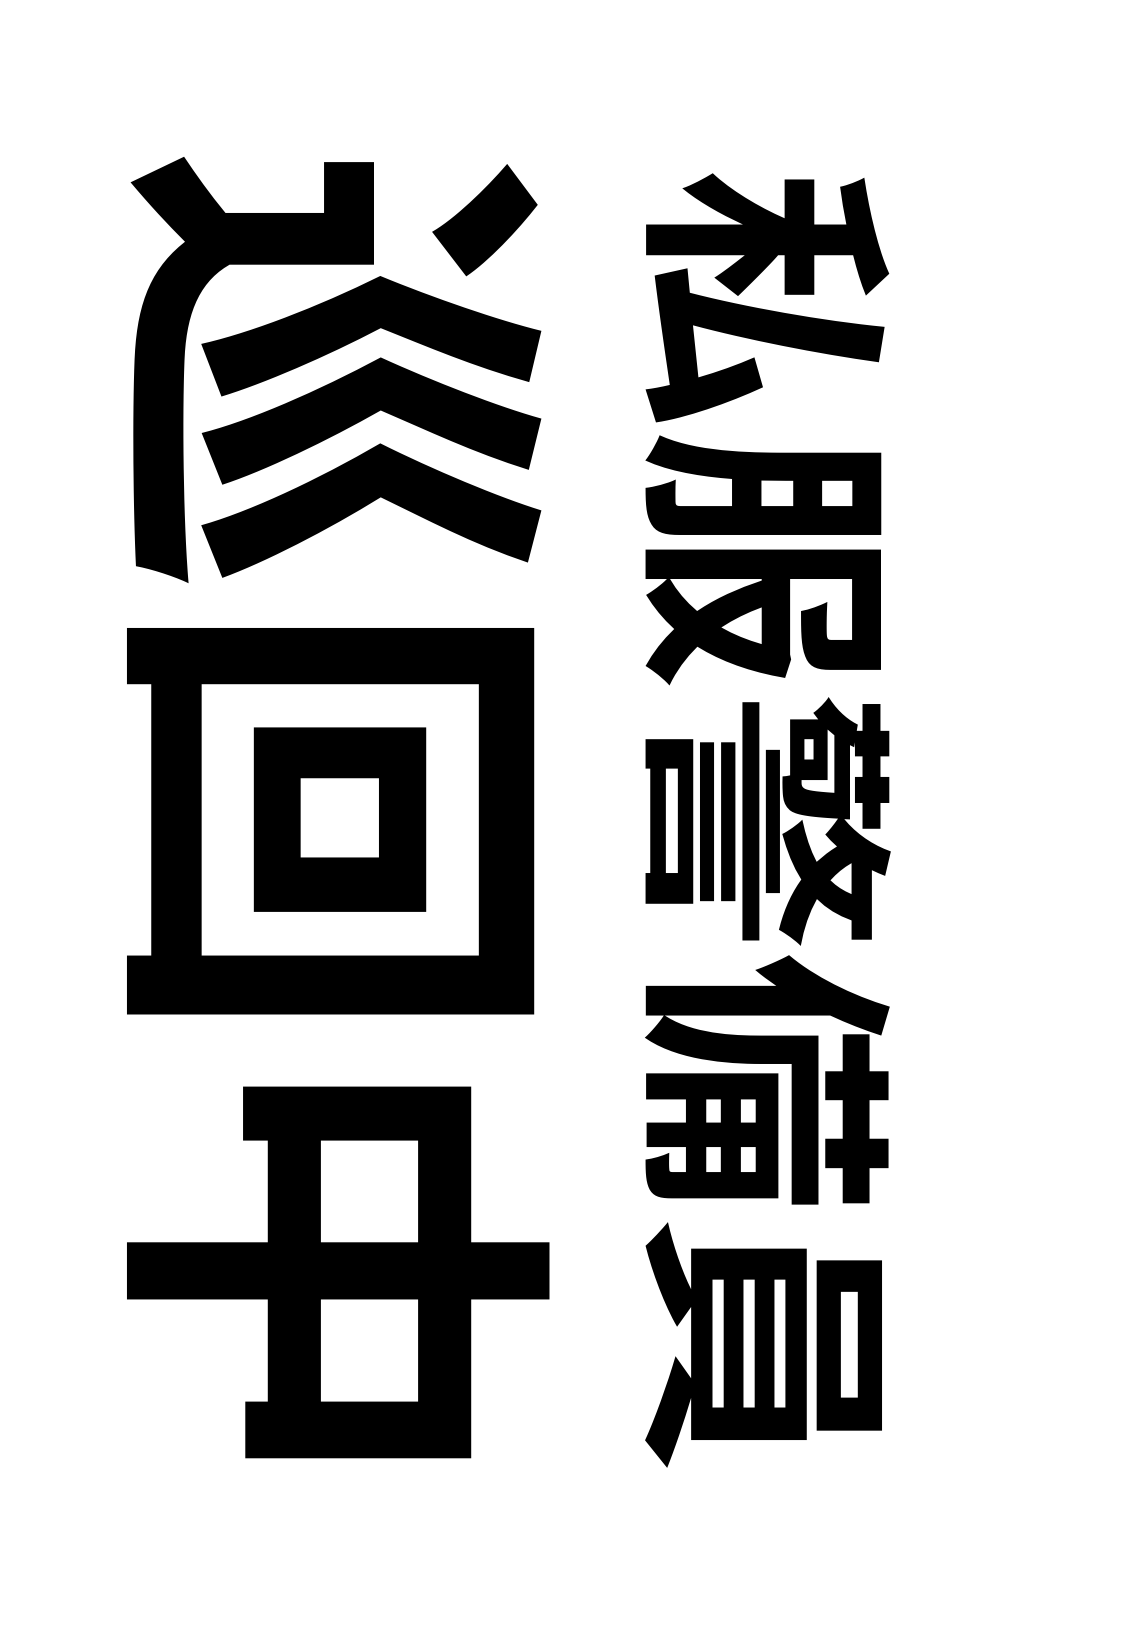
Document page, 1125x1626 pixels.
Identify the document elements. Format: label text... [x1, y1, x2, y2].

text_box 私服警備員 巡回中 [69, 29, 962, 1614]
